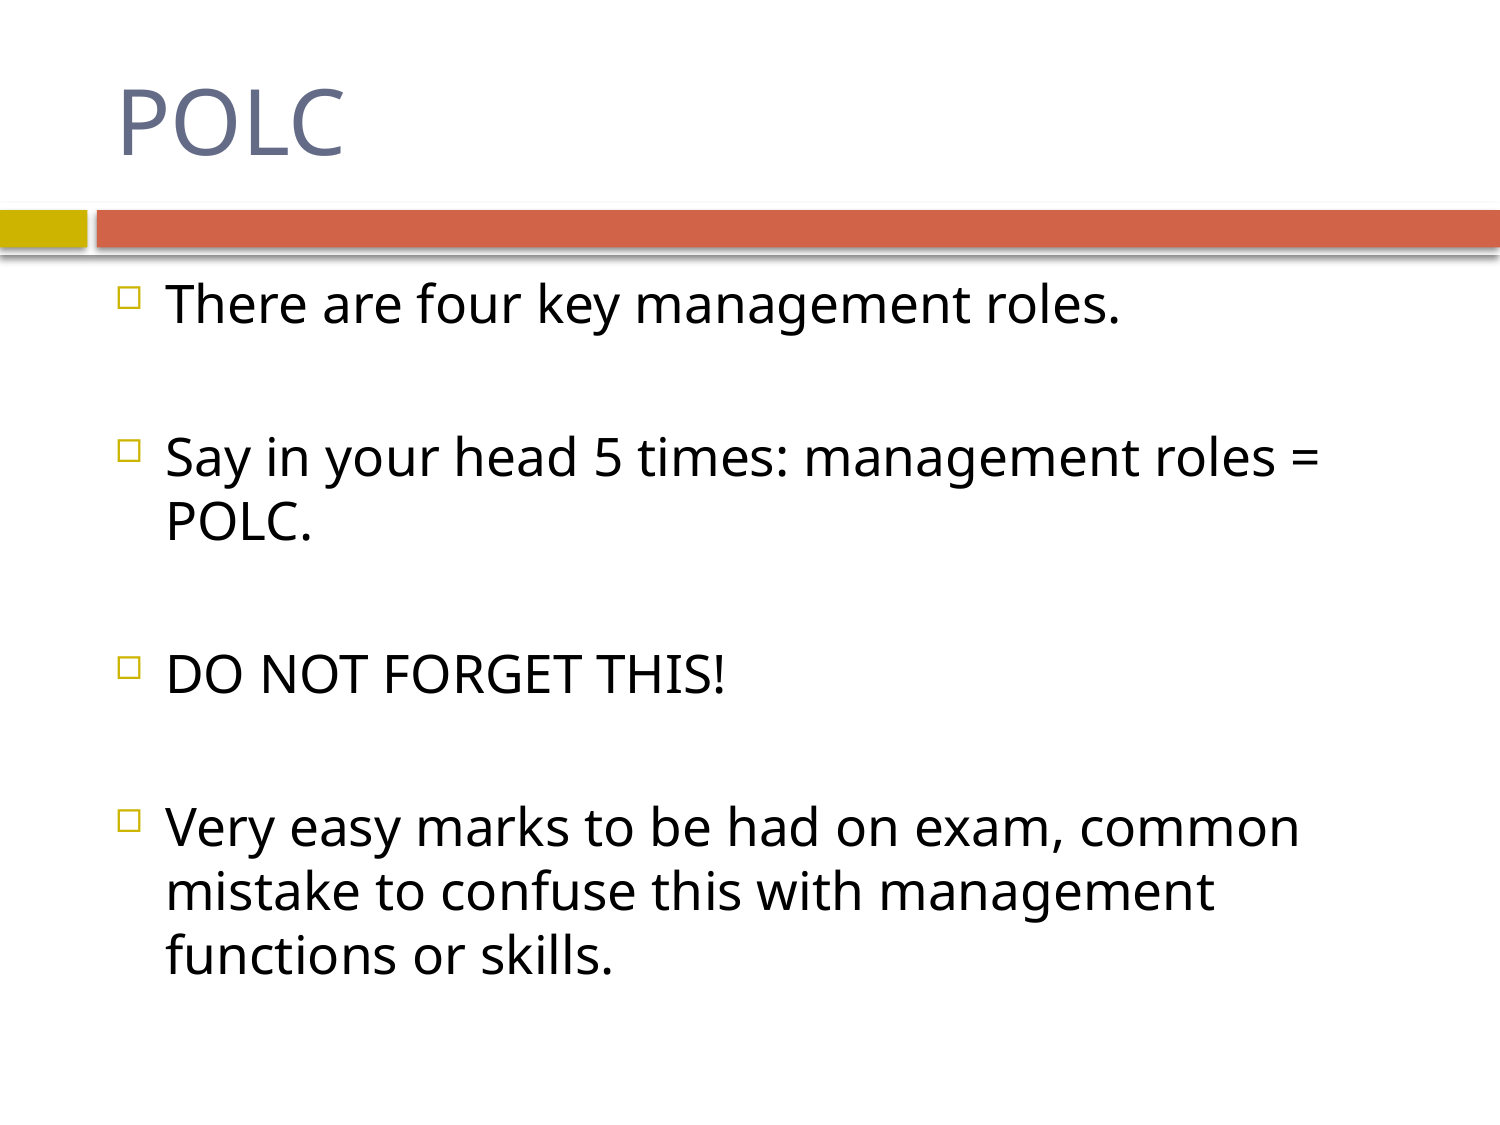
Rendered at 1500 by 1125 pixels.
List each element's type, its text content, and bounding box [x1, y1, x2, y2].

title POLC [100, 37, 1438, 200]
list There are four key management roles. Say in your head 5 times: management roles = POLC. DO NOT FORGET THIS! Very easy marks to be had on exam, common mistake to confuse this with management functions or skills. [100, 262, 1438, 1000]
